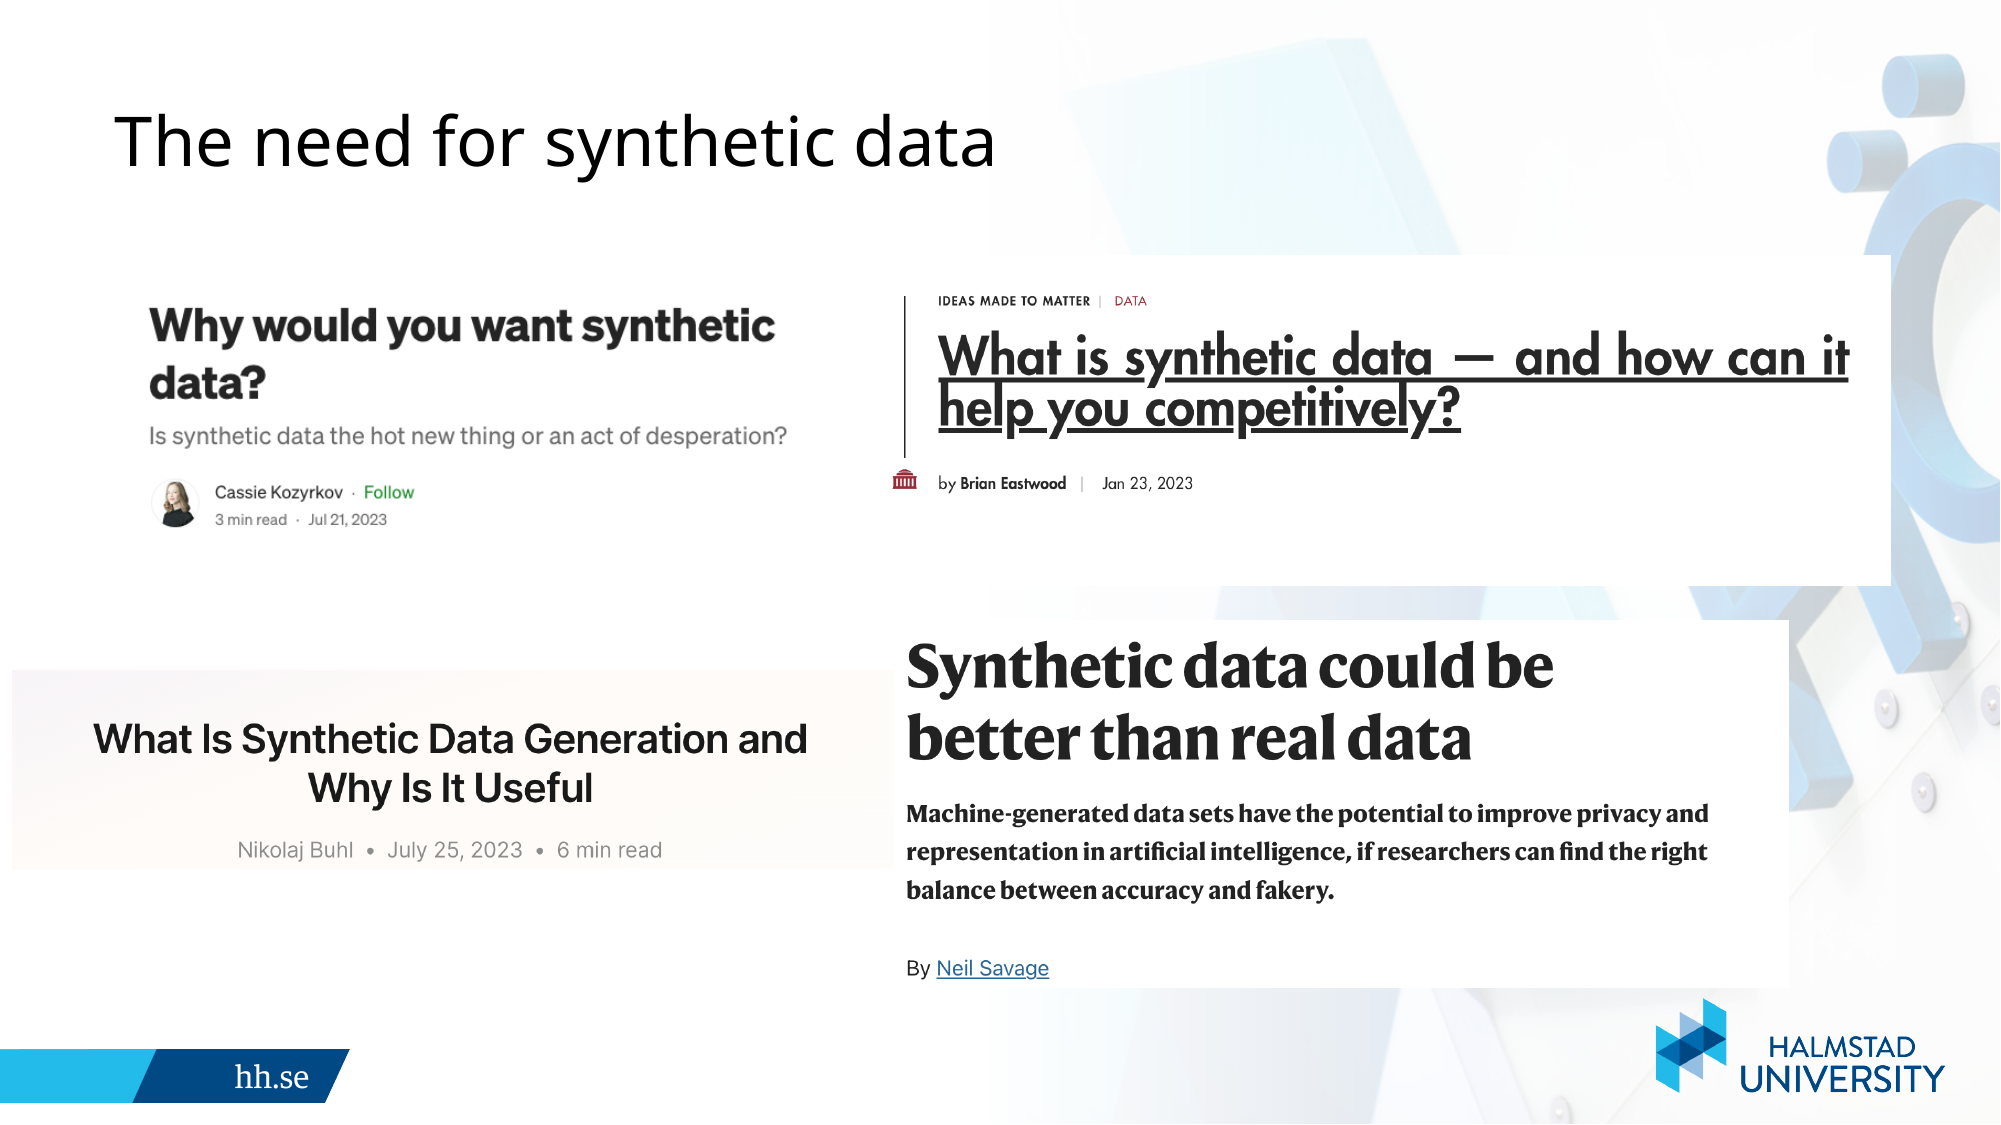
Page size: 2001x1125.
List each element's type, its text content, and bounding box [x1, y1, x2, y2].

title The need for synthetic data [99, 44, 1931, 233]
picture [1656, 998, 1945, 1093]
picture [11, 620, 1789, 988]
picture [853, 255, 1891, 586]
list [0, 275, 848, 556]
picture [0, 1049, 350, 1103]
